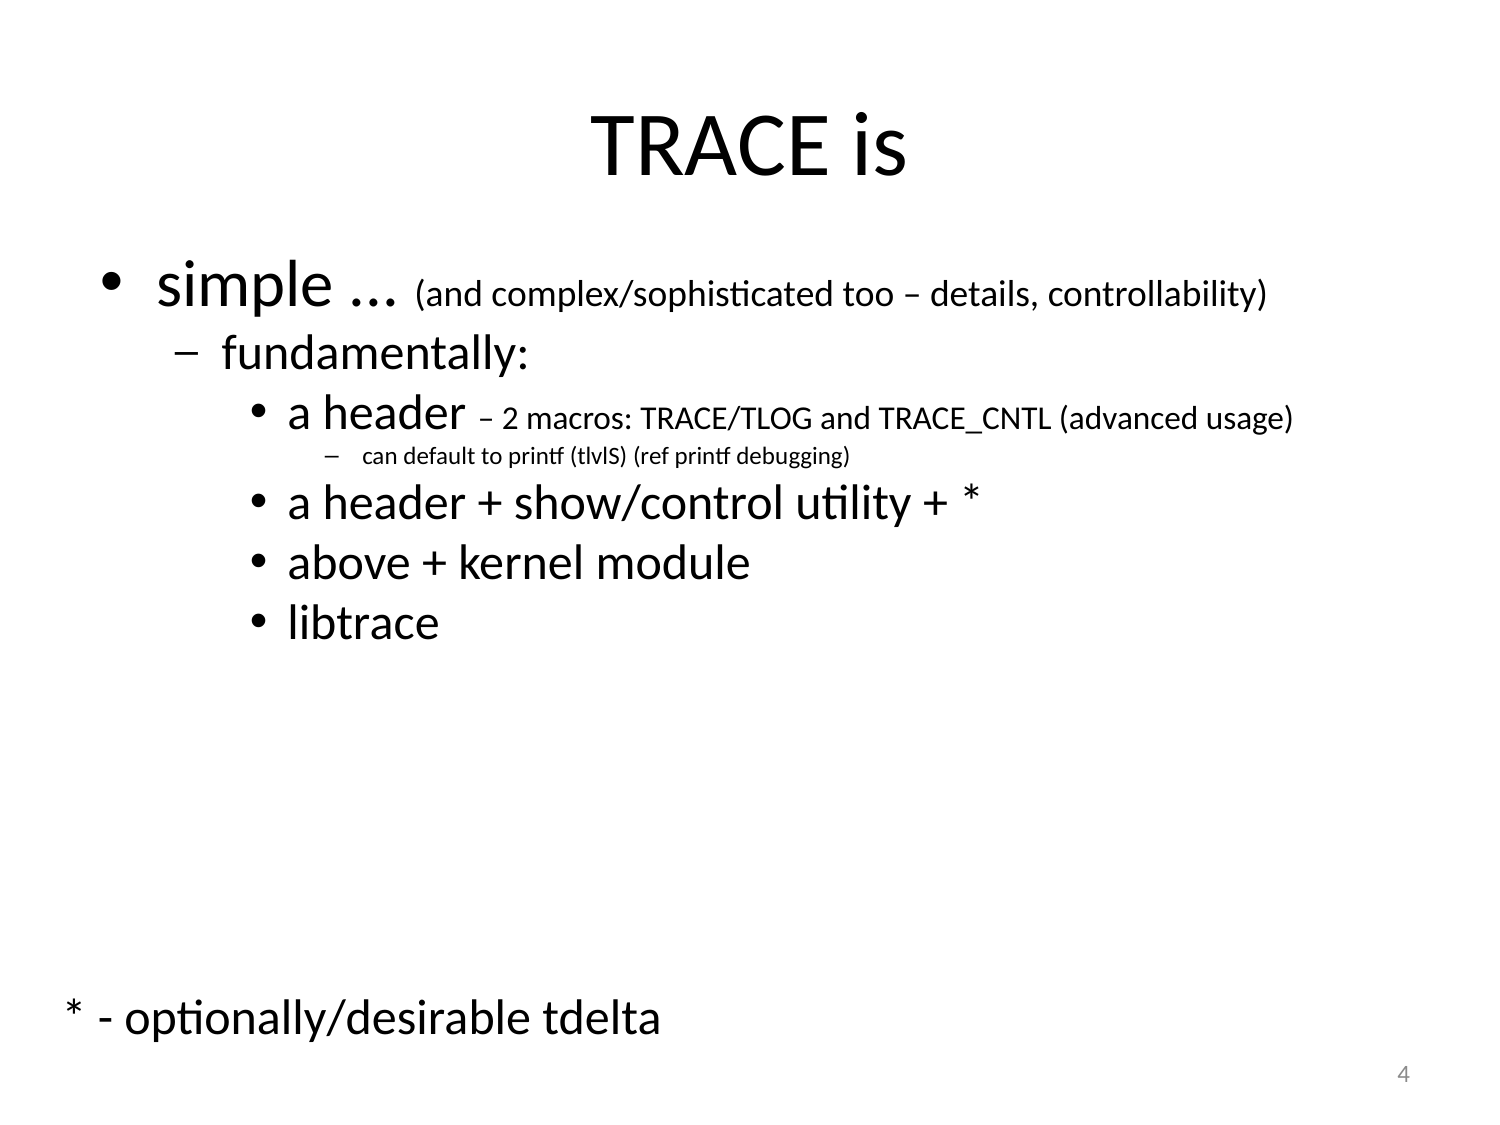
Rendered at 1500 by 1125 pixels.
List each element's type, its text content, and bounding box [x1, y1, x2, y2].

text_box TRACE is [75, 45, 1425, 233]
text_box ﻿simple ... (and complex/sophisticated too – details, controllability) ﻿fundamentally: a header – 2 macros: TRACE/TLOG and TRACE_CNTL (advanced usage) ﻿can default to printf (tlvlS) (ref printf debugging) ﻿a header + show/control utility + * ﻿above + kernel module libtrace [85, 232, 1435, 844]
text_box * - optionally/desirable tdelta [46, 977, 1179, 1052]
text_box <number> [1074, 1042, 1425, 1103]
